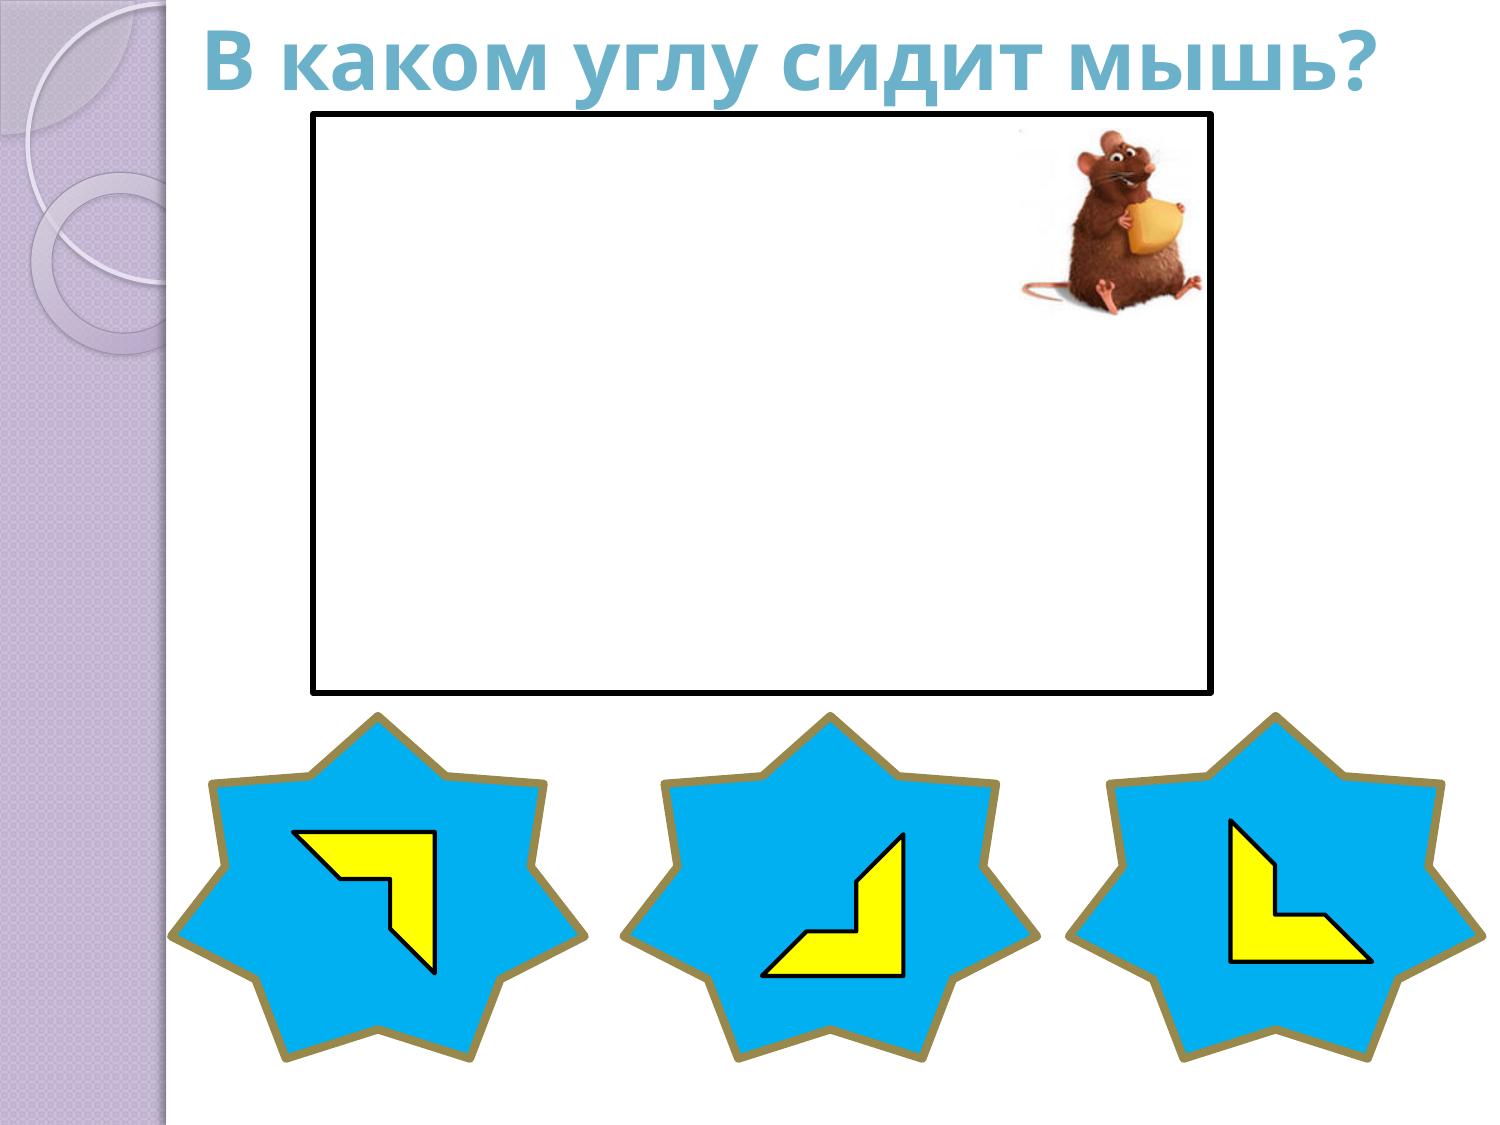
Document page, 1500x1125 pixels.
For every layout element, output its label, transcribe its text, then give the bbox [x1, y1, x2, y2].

text_box [1228, 818, 1375, 964]
text_box [760, 832, 906, 979]
text_box [311, 112, 1213, 695]
text_box [621, 714, 1040, 1061]
picture [1019, 128, 1206, 318]
text_box [1066, 714, 1485, 1061]
text_box В каком углу сидит мышь? [185, 0, 1416, 115]
text_box [291, 829, 437, 976]
text_box [169, 714, 587, 1061]
